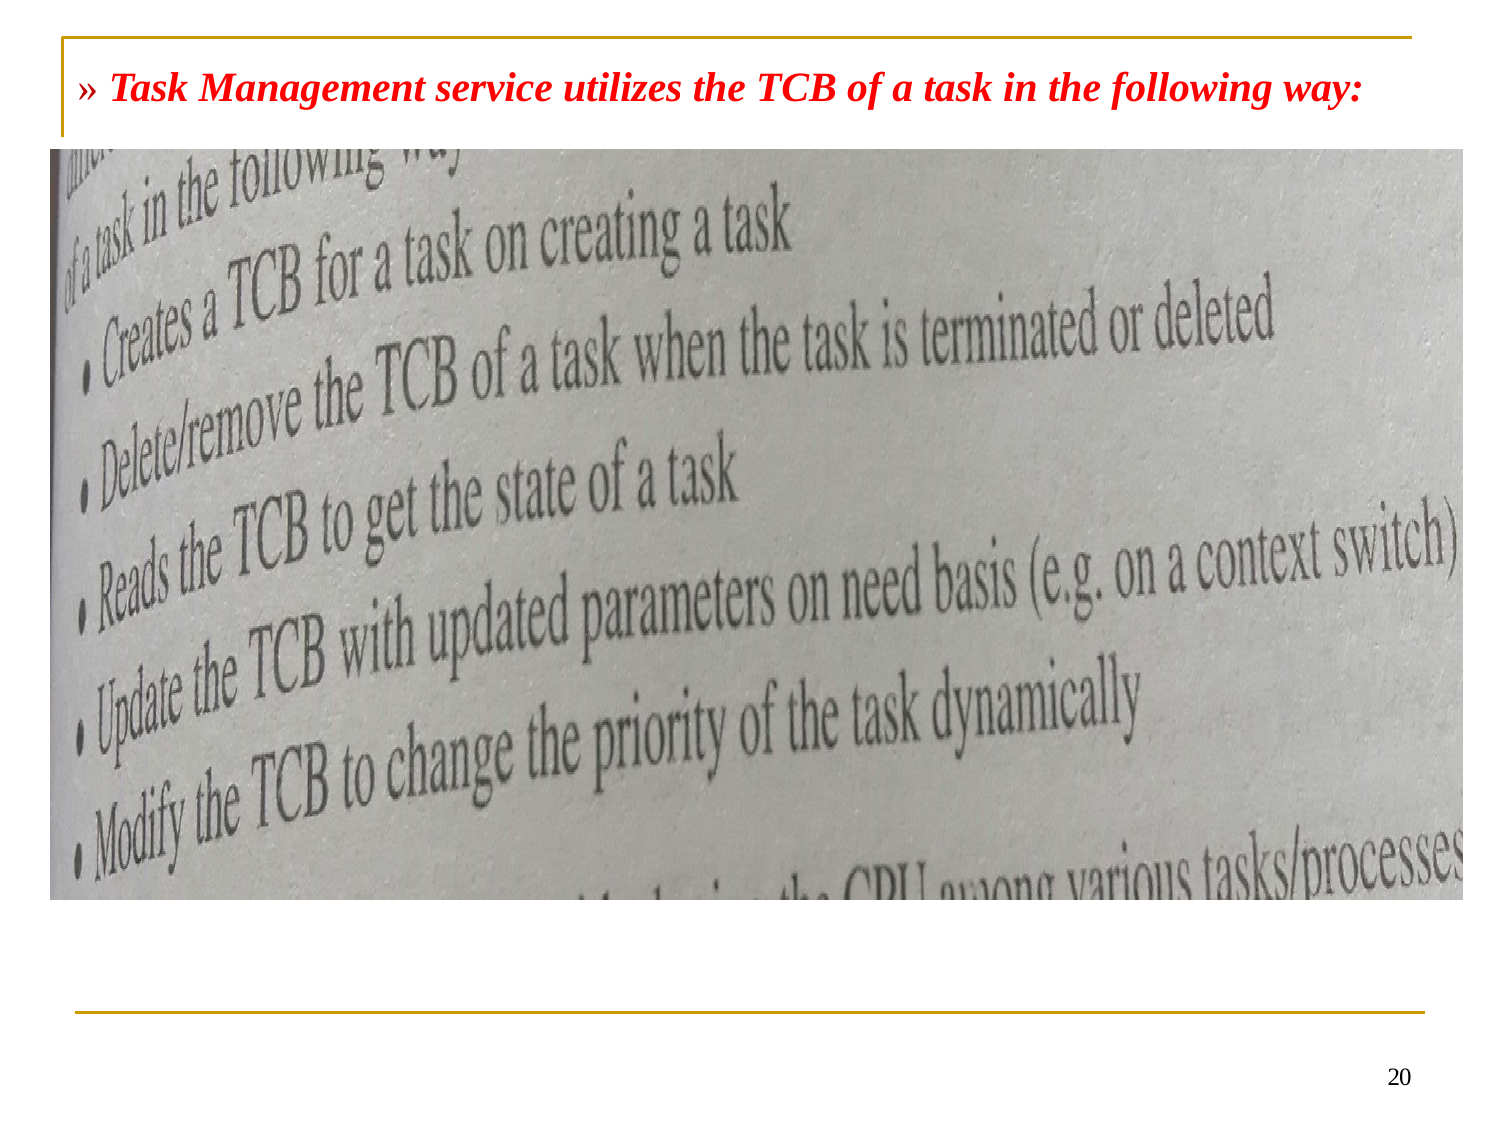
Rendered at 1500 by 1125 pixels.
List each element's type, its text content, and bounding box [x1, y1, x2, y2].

picture [49, 149, 1463, 901]
text_box 20 [1381, 1061, 1417, 1091]
text_box » Task Management service utilizes the TCB of a task in the following way: [75, 32, 1438, 148]
